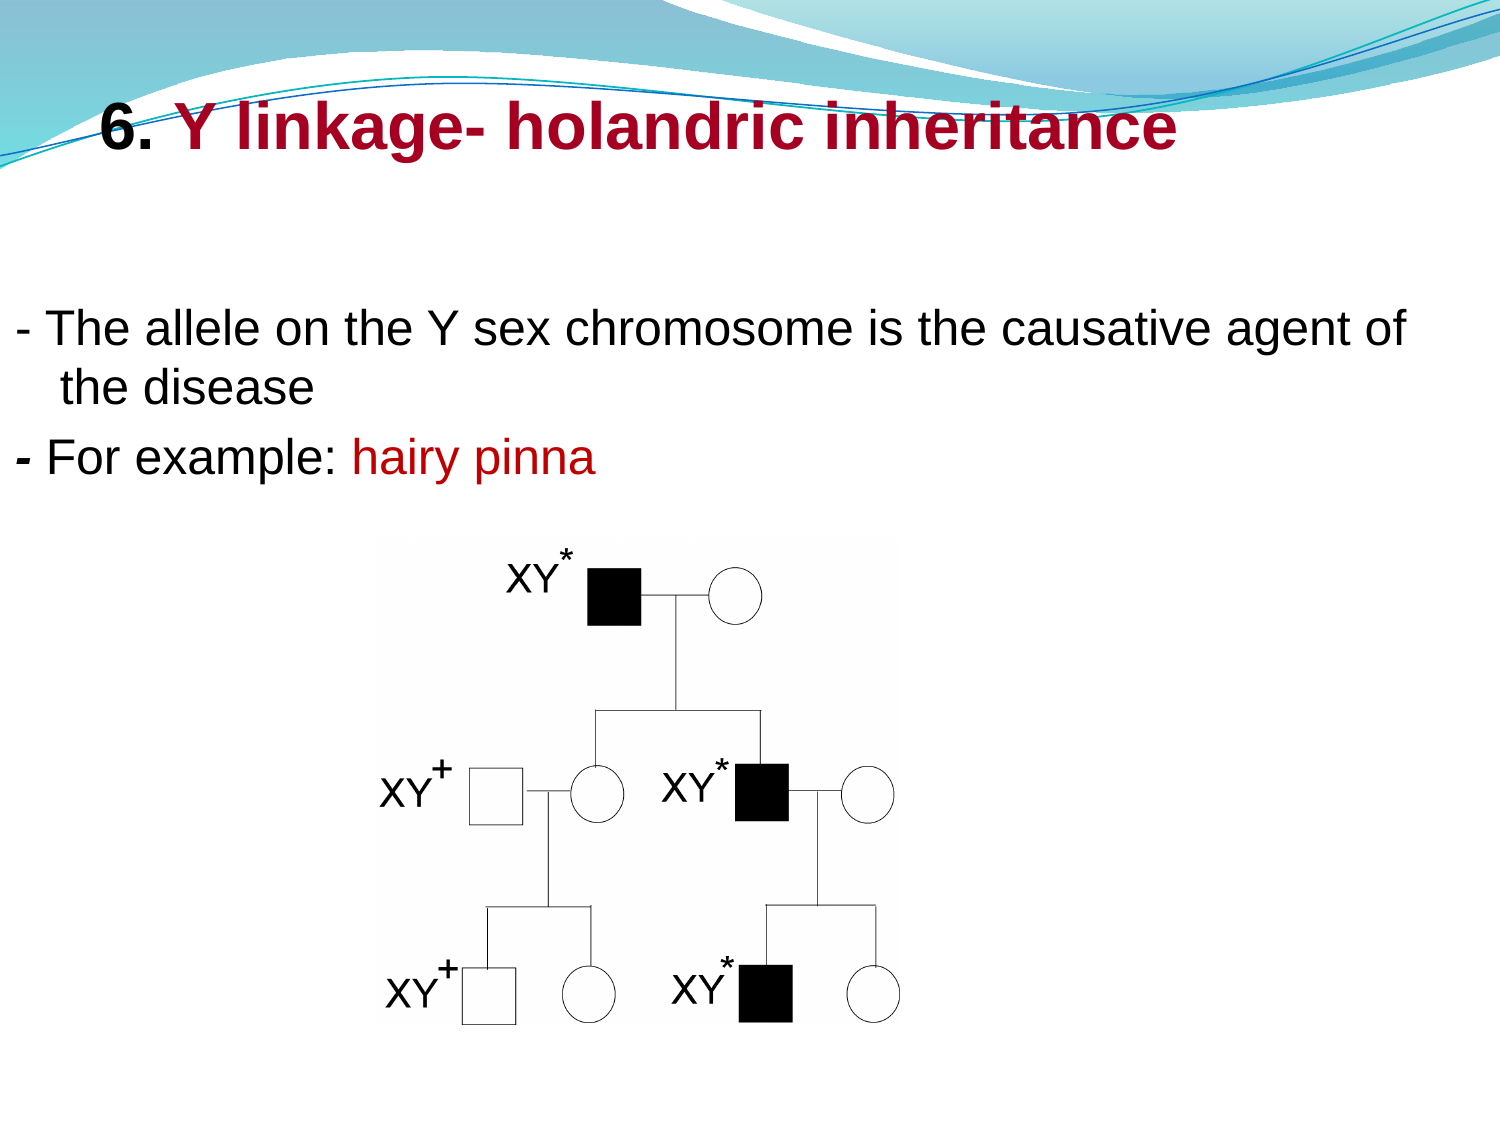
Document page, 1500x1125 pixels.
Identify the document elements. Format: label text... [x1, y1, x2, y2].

list - The allele on the Y sex chromosome is the causative agent of the disease - For example: hairy pinna [0, 287, 1500, 538]
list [374, 537, 901, 1026]
title 6. Y linkage- holandric inheritance [99, 62, 1450, 163]
